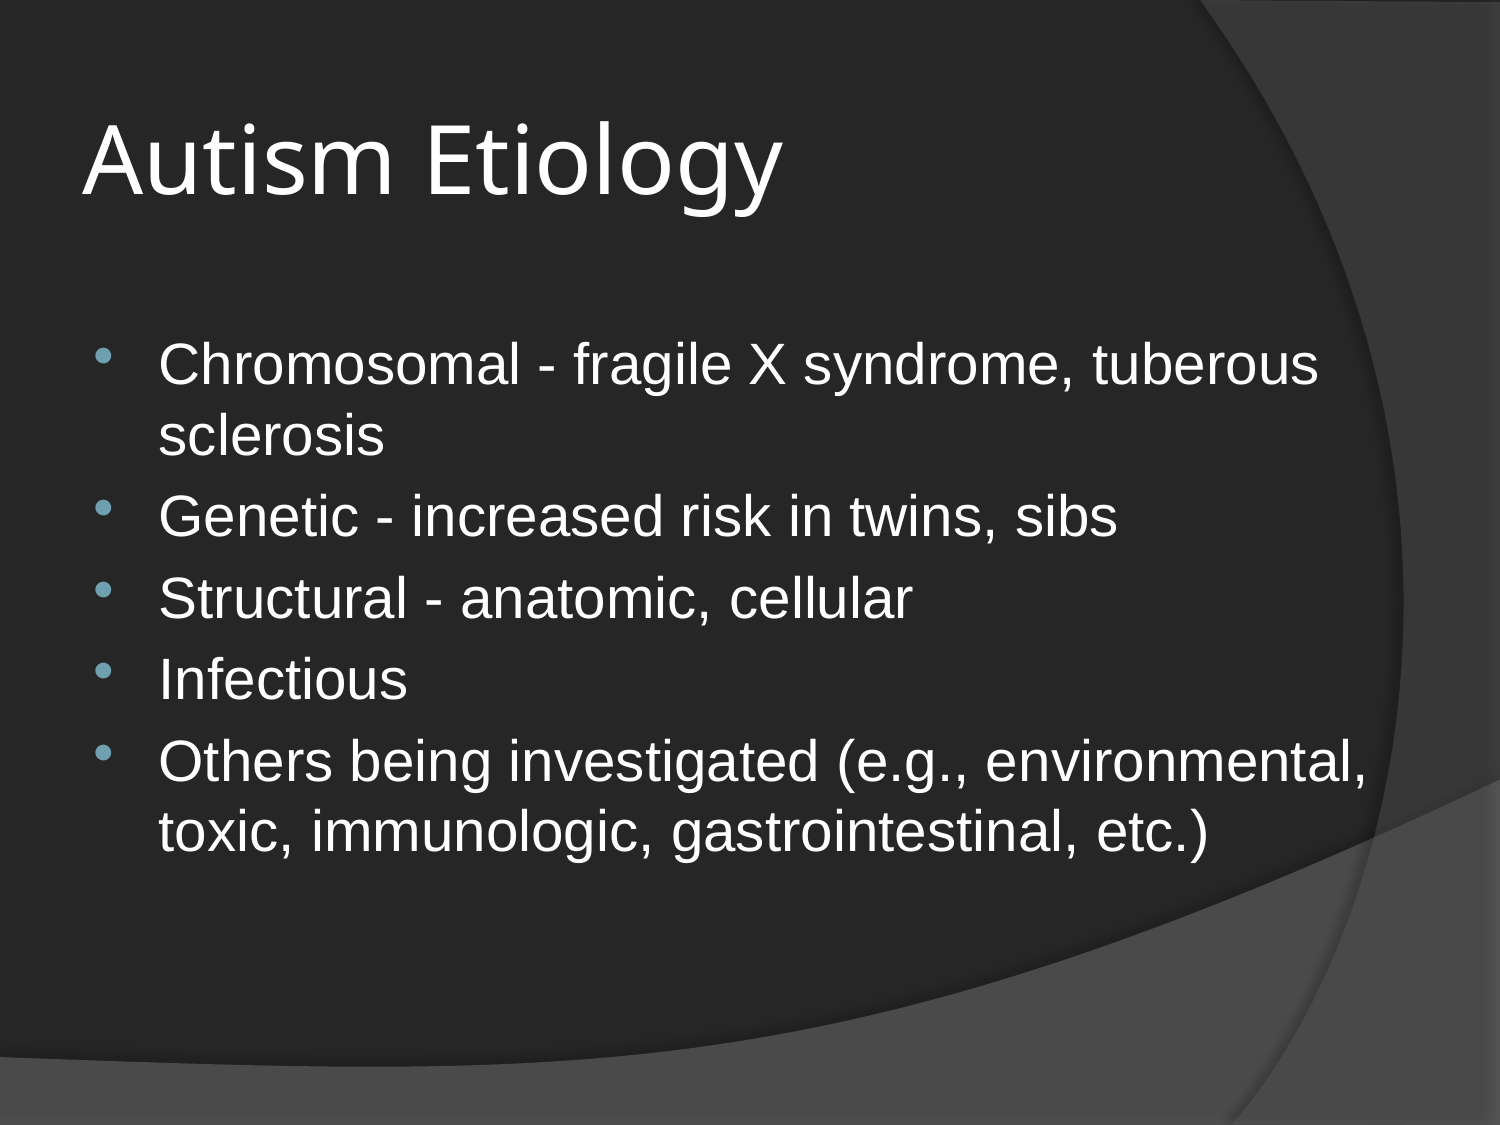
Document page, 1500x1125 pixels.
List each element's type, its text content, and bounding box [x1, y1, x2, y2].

list Chromosomal - fragile X syndrome, tuberous sclerosis Genetic - increased risk in twins, sibs Structural - anatomic, cellular Infectious Others being investigated (e.g., environmental, toxic, immunologic, gastrointestinal, etc.) [75, 237, 1425, 981]
title Autism Etiology [75, 62, 1425, 237]
